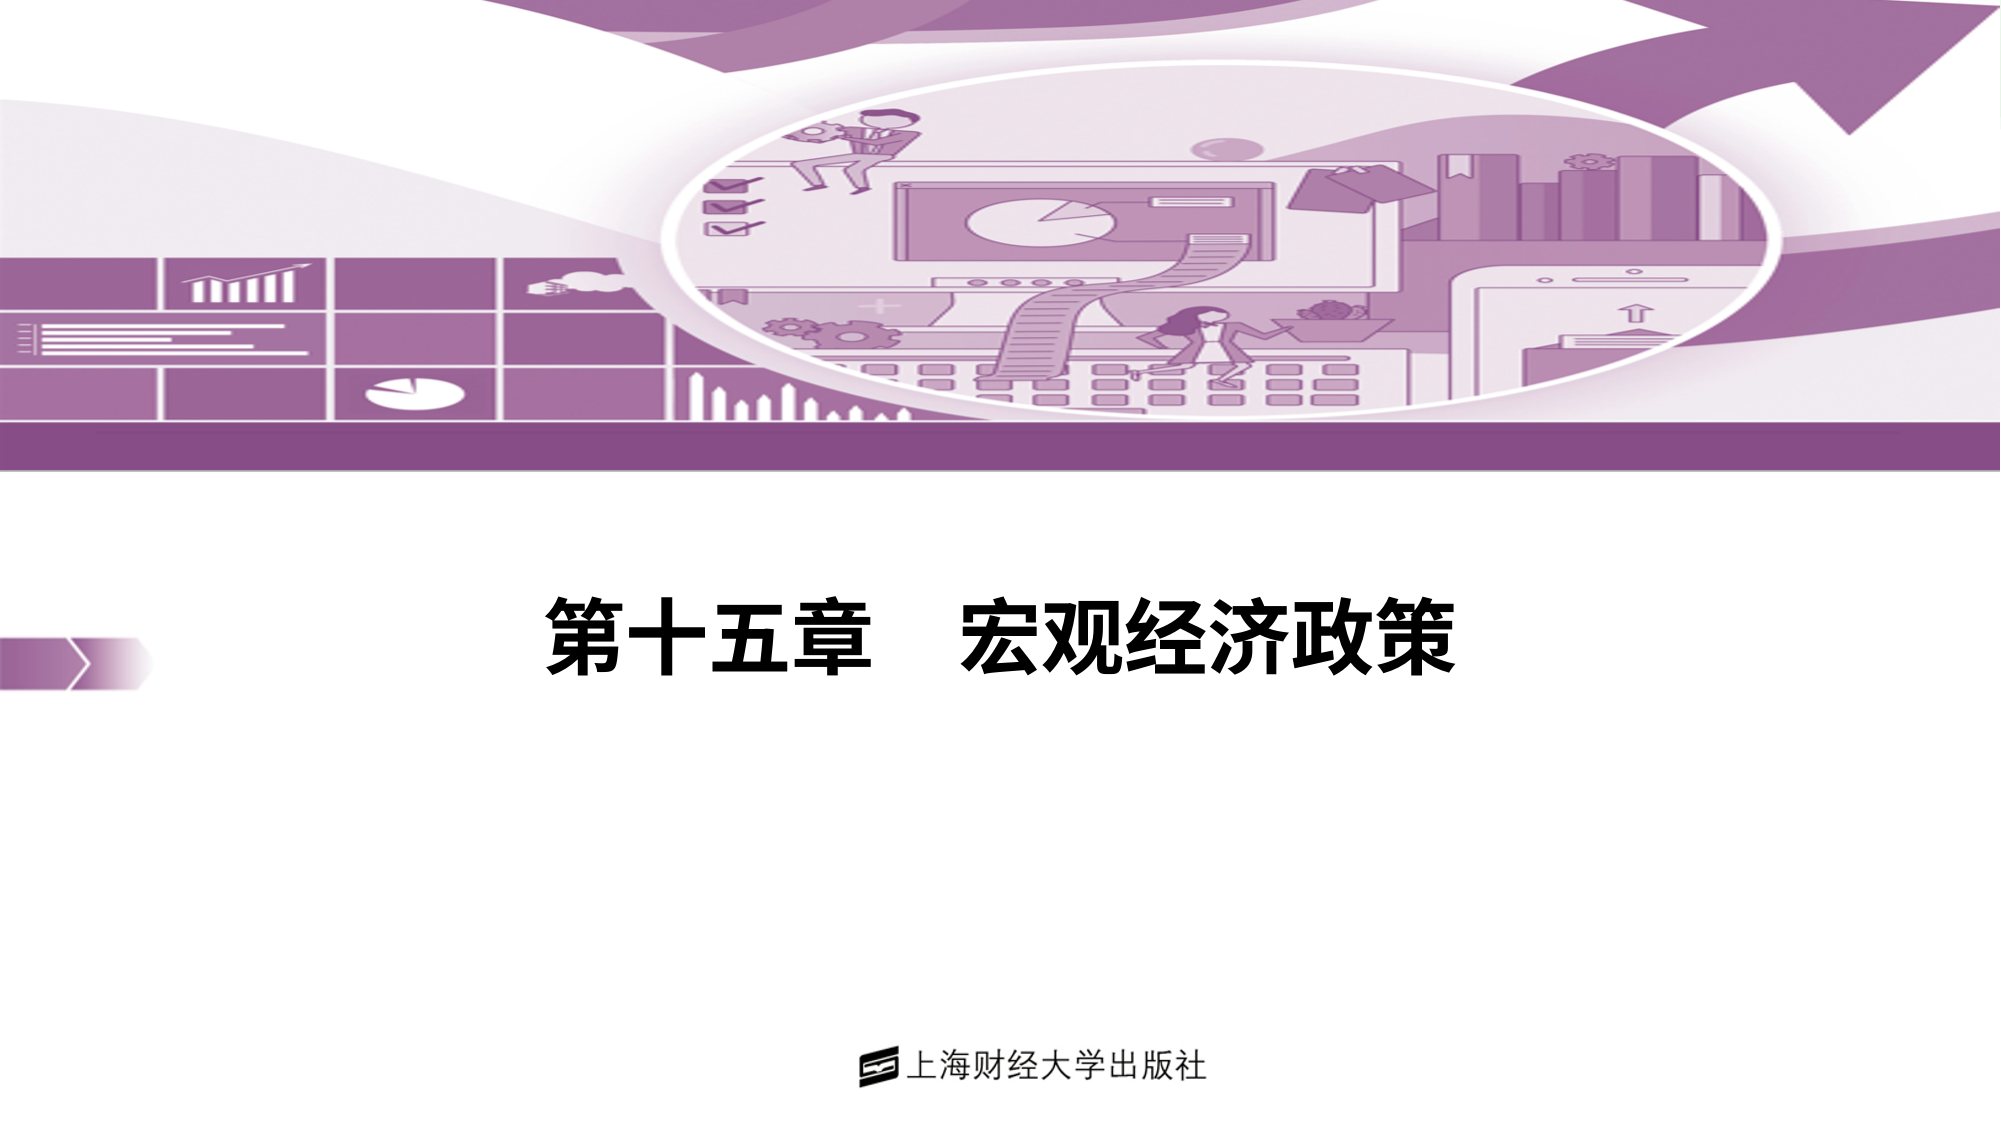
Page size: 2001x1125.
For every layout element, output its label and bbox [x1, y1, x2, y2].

list [0, 0, 2000, 1125]
